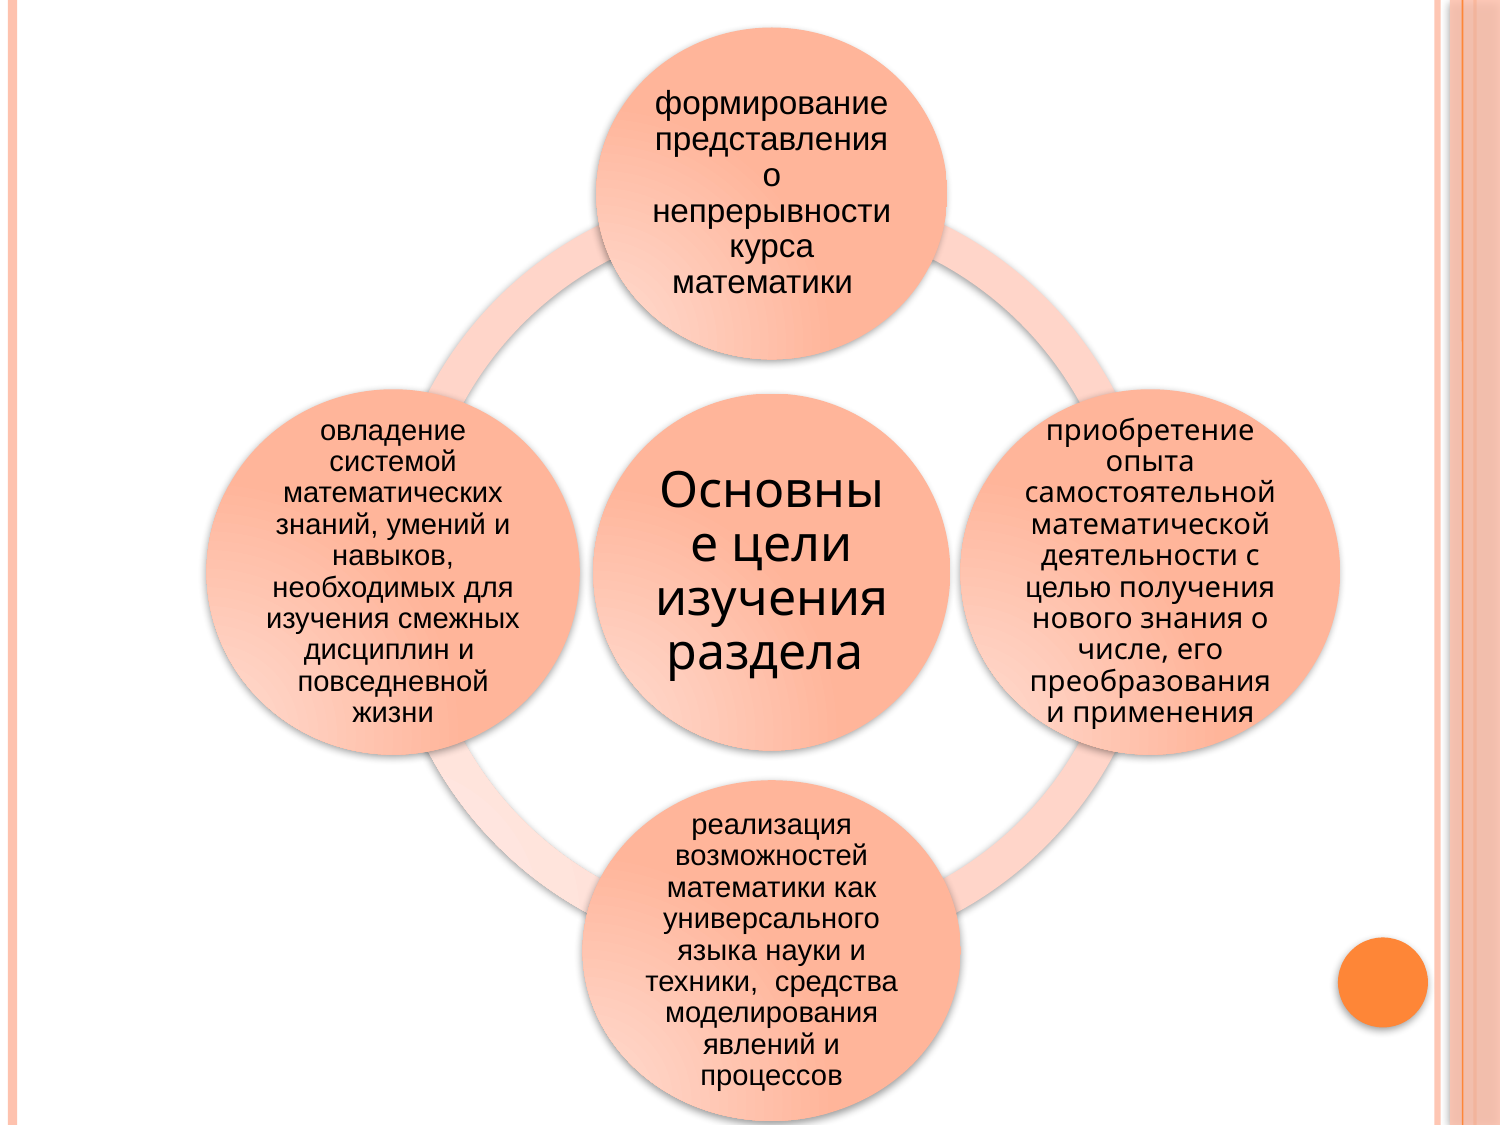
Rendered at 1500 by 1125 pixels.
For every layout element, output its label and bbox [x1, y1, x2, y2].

text_box [116, 69, 1431, 1079]
